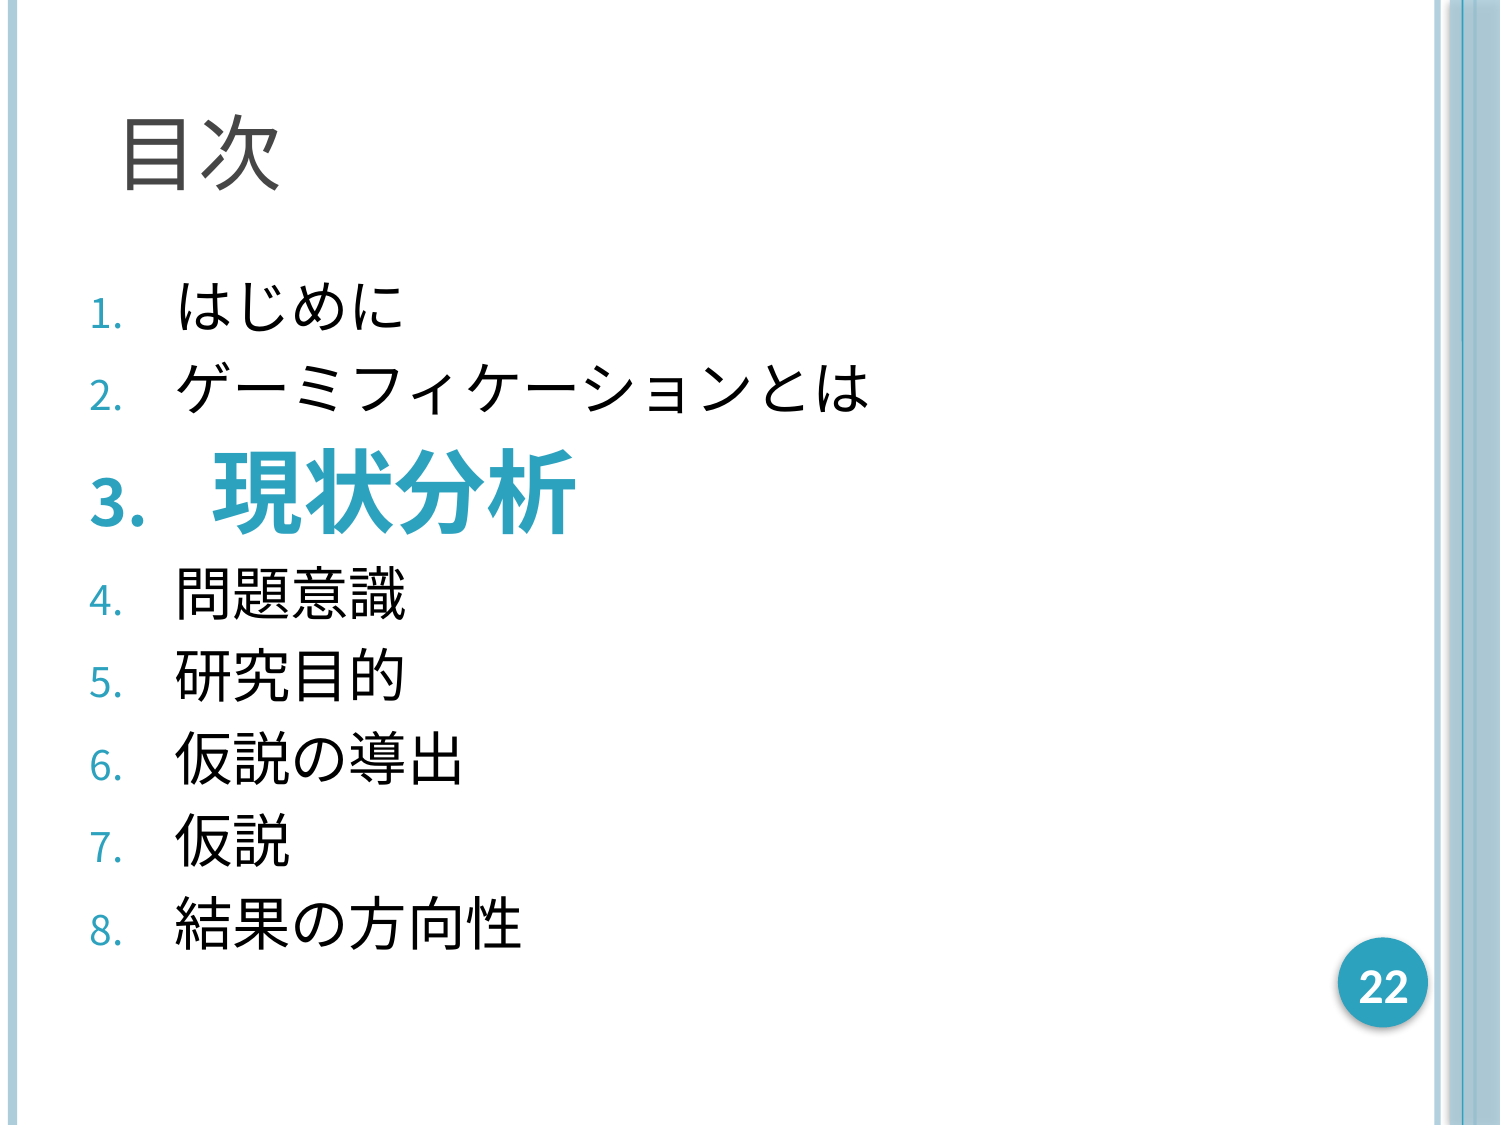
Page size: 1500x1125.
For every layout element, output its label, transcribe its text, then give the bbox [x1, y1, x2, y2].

slide_number 22 [1333, 940, 1434, 1027]
list はじめに ゲーミフィケーションとは 現状分析 問題意識 研究目的 仮説の導出 仮説 結果の方向性 [75, 262, 1300, 1062]
title 目次 [100, 66, 339, 209]
